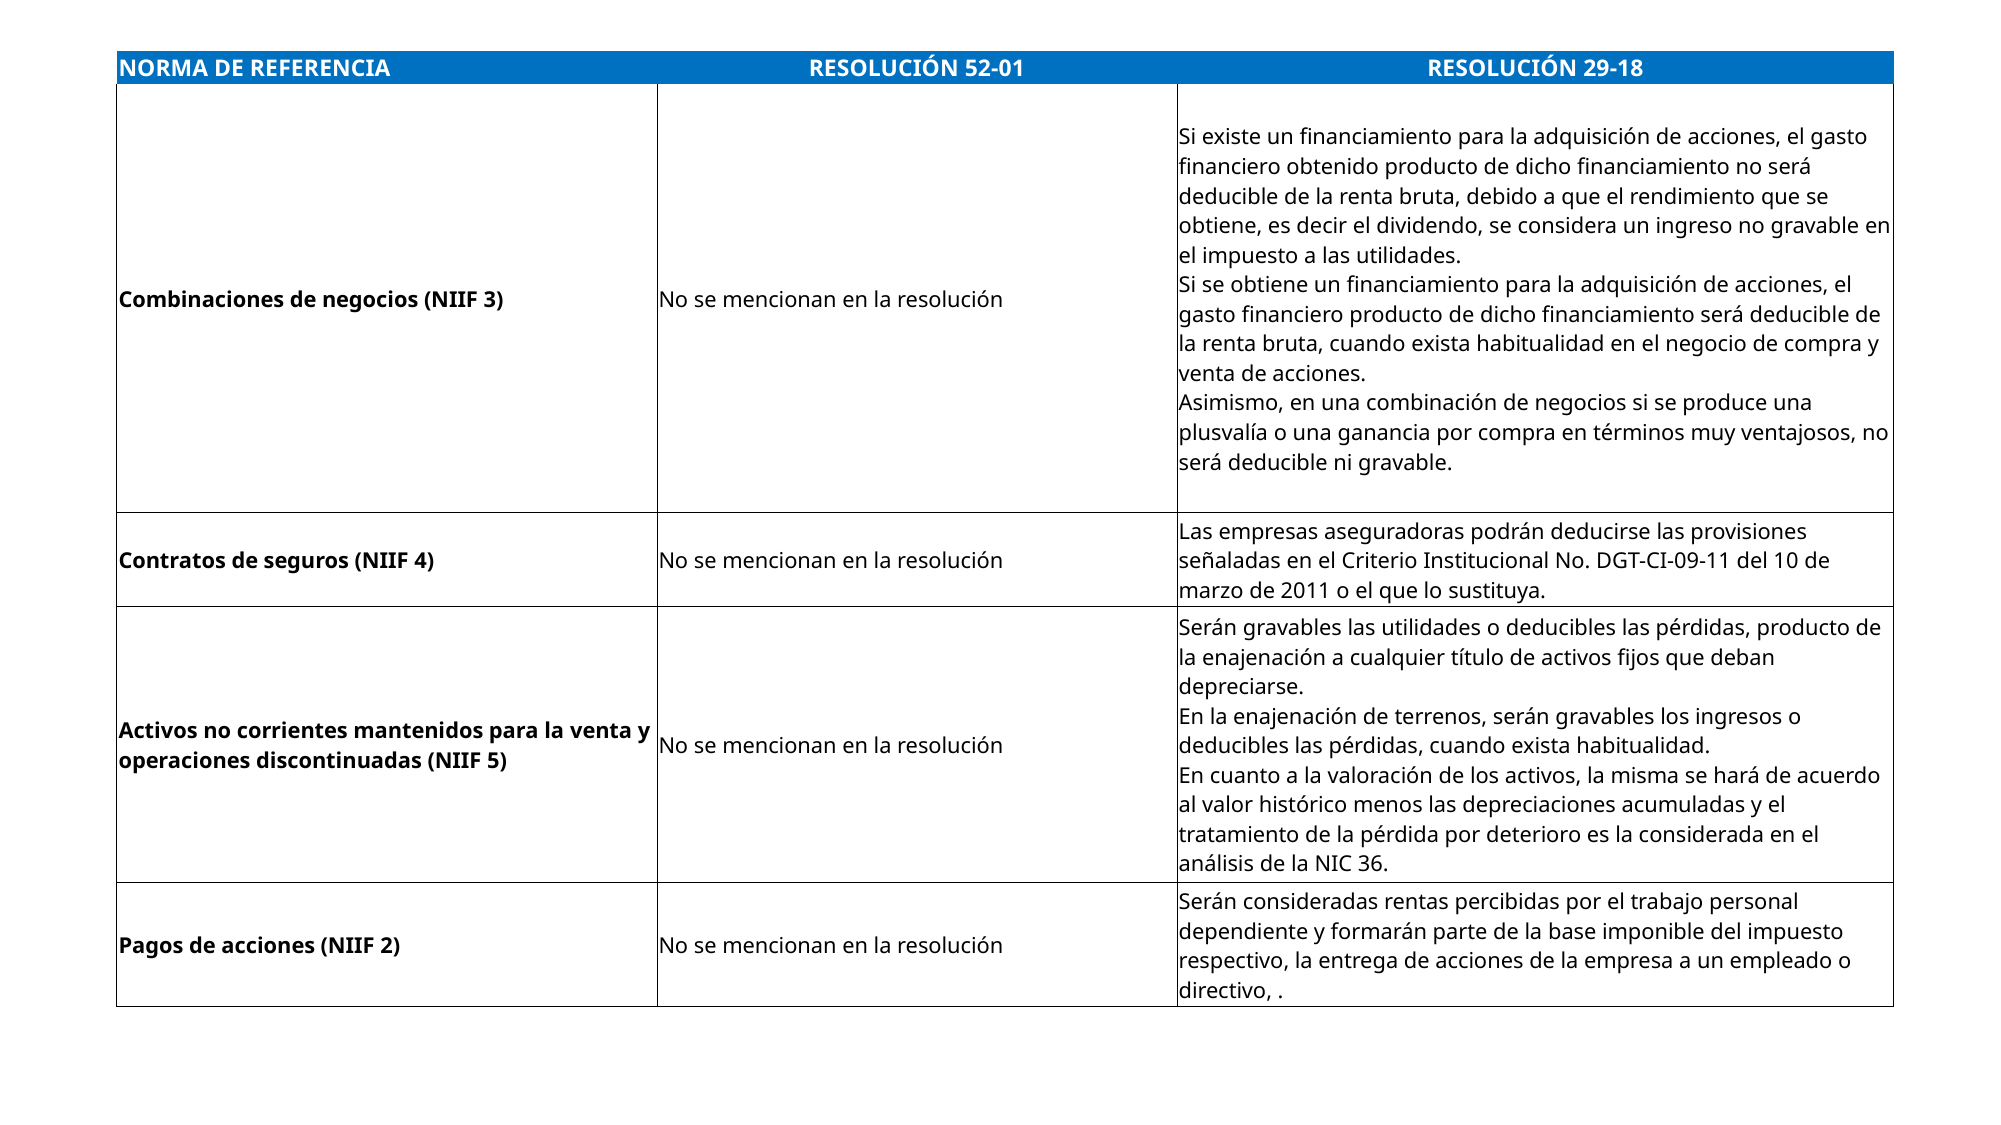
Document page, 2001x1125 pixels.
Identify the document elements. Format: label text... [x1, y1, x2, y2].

table_cell No se mencionan en la resolución [658, 84, 1177, 512]
table_header RESOLUCIÓN 52-01 [657, 51, 1177, 84]
table_cell Activos no corrientes mantenidos para la venta y operaciones discontinuadas (NIIF 5) [117, 607, 657, 882]
table_cell Las empresas aseguradoras podrán deducirse las provisiones señaladas en el Criterio Institucional No. DGT-CI-09-11 del 10 de marzo de 2011 o el que lo sustituya. [1178, 513, 1893, 606]
table_cell No se mencionan en la resolución [658, 513, 1177, 606]
table_cell Contratos de seguros (NIIF 4) [117, 513, 657, 606]
table_header RESOLUCIÓN 29-18 [1177, 51, 1894, 84]
table_cell Pagos de acciones (NIIF 2) [117, 883, 657, 1006]
table_cell Serán consideradas rentas percibidas por el trabajo personal dependiente y formarán parte de la base imponible del impuesto respectivo, la entrega de acciones de la empresa a un empleado o directivo, . [1178, 883, 1893, 1006]
table_cell No se mencionan en la resolución [658, 883, 1177, 1006]
table_header NORMA DE REFERENCIA [117, 51, 657, 84]
table_cell Combinaciones de negocios (NIIF 3) [117, 84, 657, 512]
table_cell Serán gravables las utilidades o deducibles las pérdidas, producto de la enajenación a cualquier título de activos fijos que deban depreciarse. En la enajenación de terrenos, serán gravables los ingresos o deducibles las pérdidas, cuando exista habitualidad. En cuanto a la valoración de los activos, la misma se hará de acuerdo al valor histórico menos las depreciaciones acumuladas y el tratamiento de la pérdida por deterioro es la considerada en el análisis de la NIC 36. [1178, 607, 1893, 882]
table_cell Si existe un financiamiento para la adquisición de acciones, el gasto financiero obtenido producto de dicho financiamiento no será deducible de la renta bruta, debido a que el rendimiento que se obtiene, es decir el dividendo, se considera un ingreso no gravable en el impuesto a las utilidades. Si se obtiene un financiamiento para la adquisición de acciones, el gasto financiero producto de dicho financiamiento será deducible de la renta bruta, cuando exista habitualidad en el negocio de compra y venta de acciones. Asimismo, en una combinación de negocios si se produce una plusvalía o una ganancia por compra en términos muy ventajosos, no será deducible ni gravable. [1178, 84, 1893, 512]
table_cell No se mencionan en la resolución [658, 607, 1177, 882]
